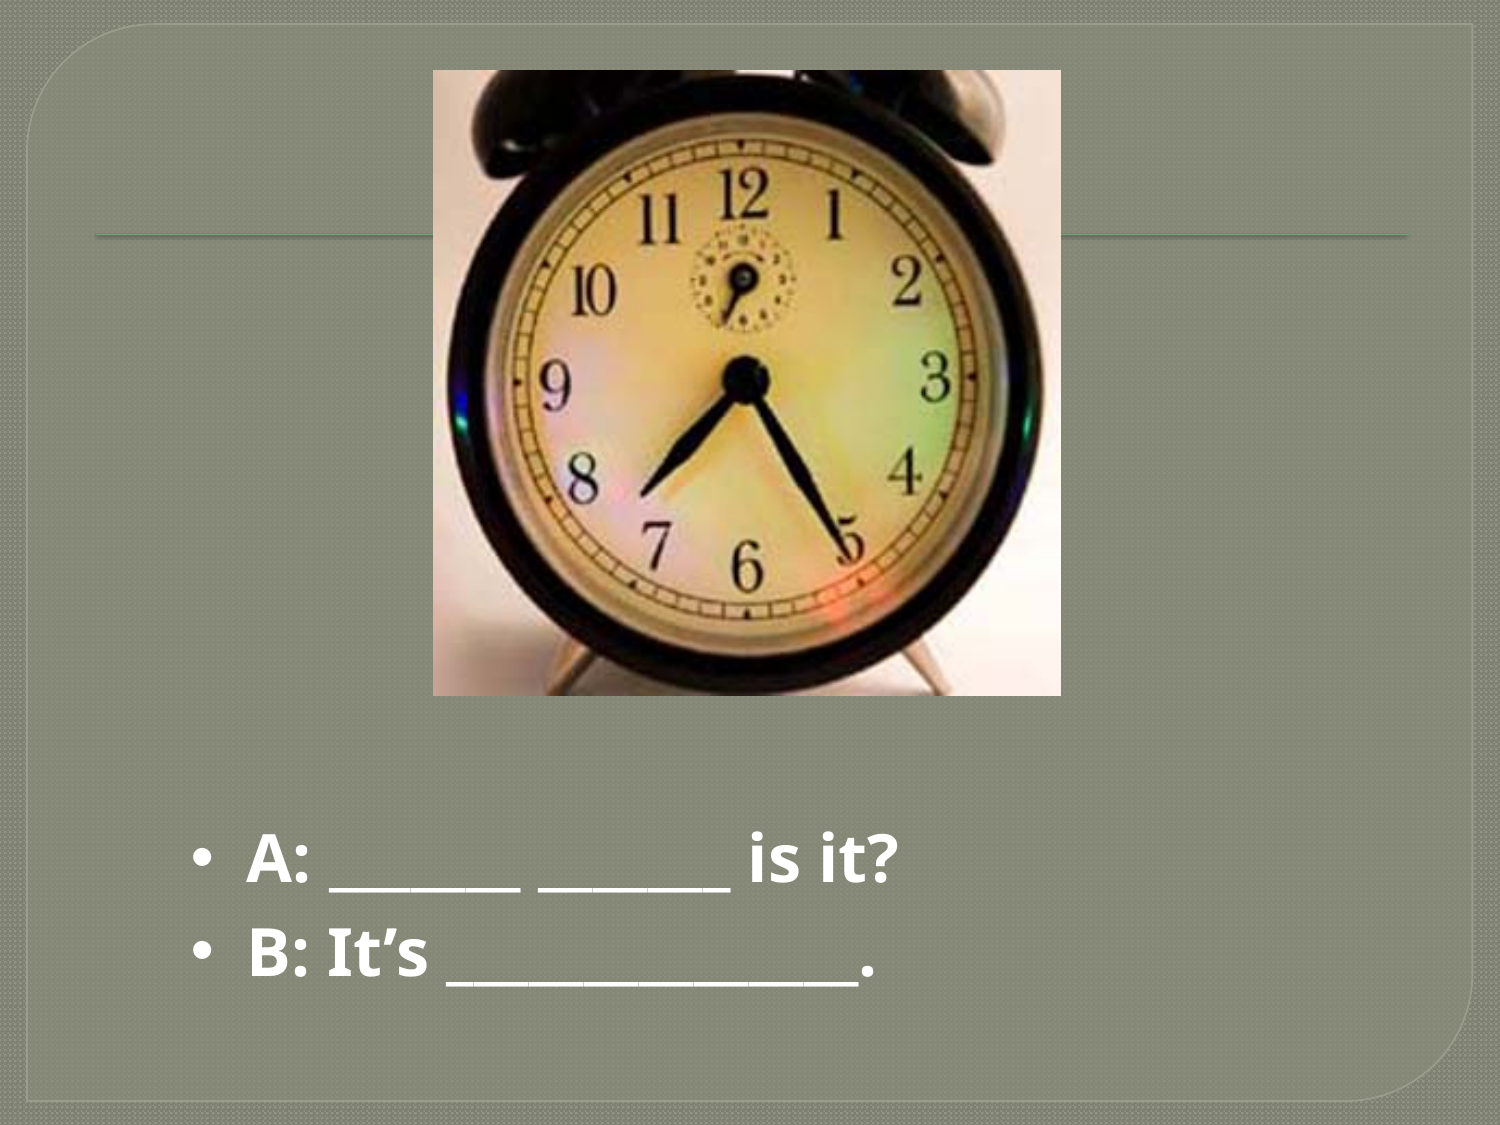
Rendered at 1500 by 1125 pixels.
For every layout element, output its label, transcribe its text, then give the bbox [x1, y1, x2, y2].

picture [433, 70, 1062, 696]
text_box A: _______ _______ is it? B: It’s _______________. [175, 808, 1453, 1090]
